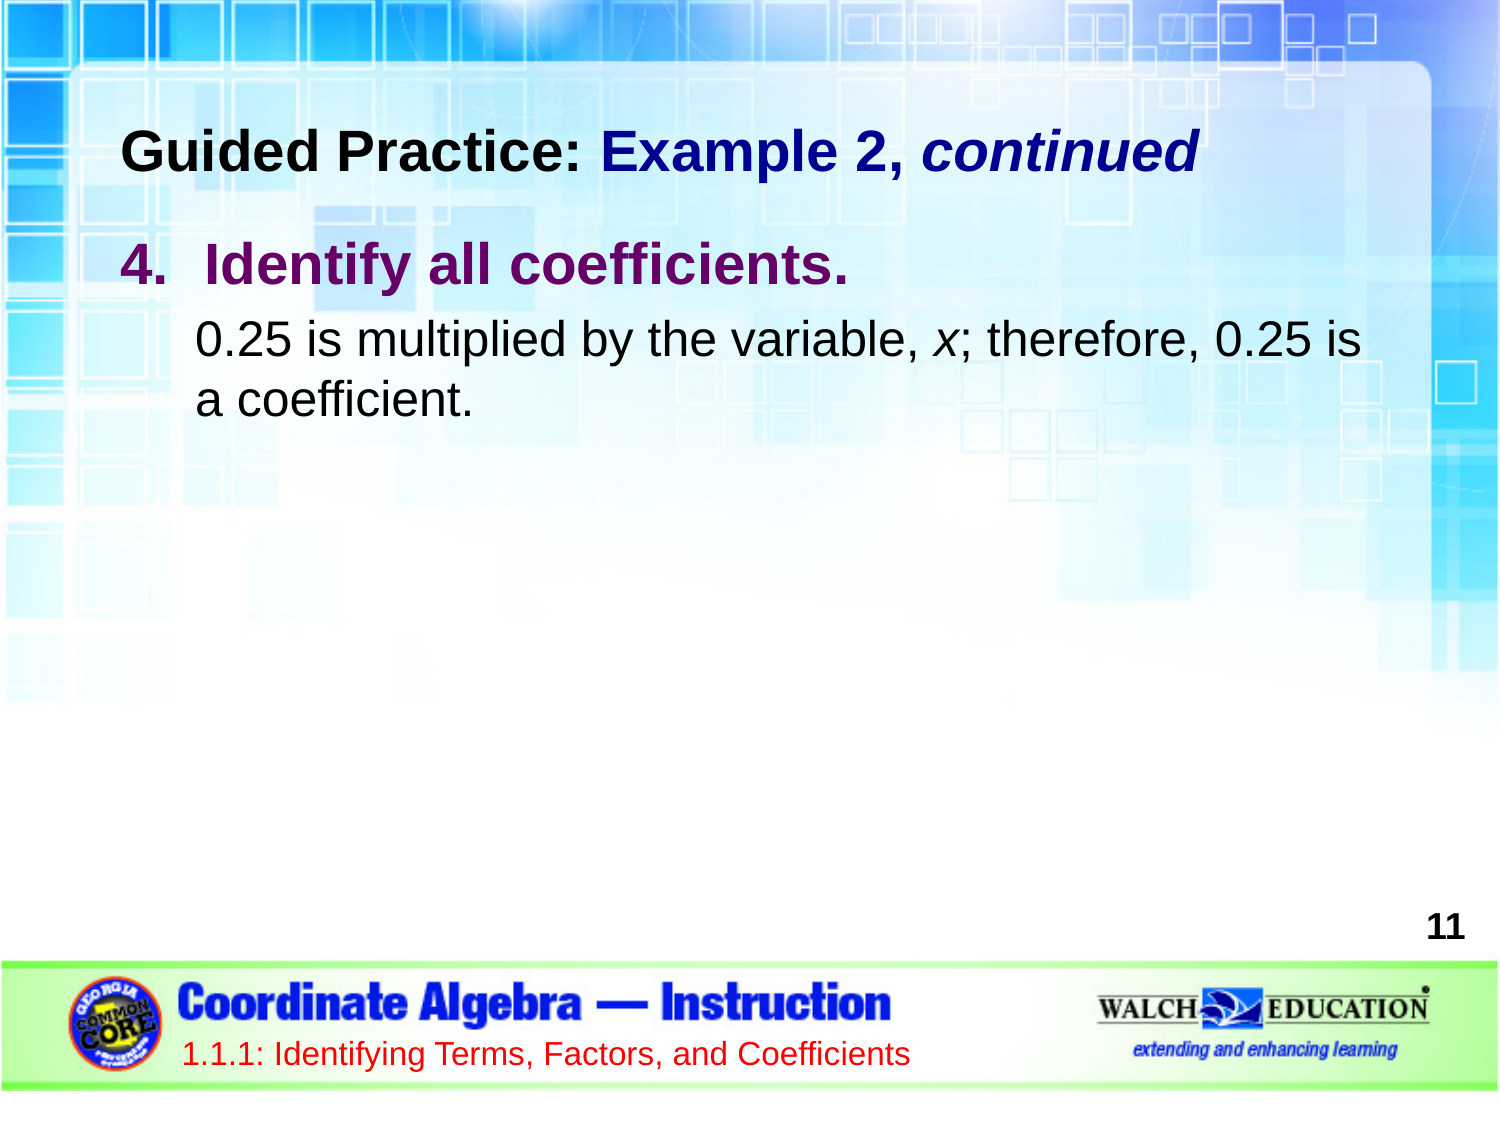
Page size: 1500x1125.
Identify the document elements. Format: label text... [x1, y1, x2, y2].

picture [1, 0, 1500, 1091]
subtitle Guided Practice: Example 2, continued Identify all coefficients. 0.25 is multiplied by the variable, x; therefore, 0.25 is a coefficient. [105, 105, 1394, 925]
list 1.1.1: Identifying Terms, Factors, and Coefficients [166, 1024, 1074, 1068]
slide_number 11 [1361, 901, 1481, 949]
